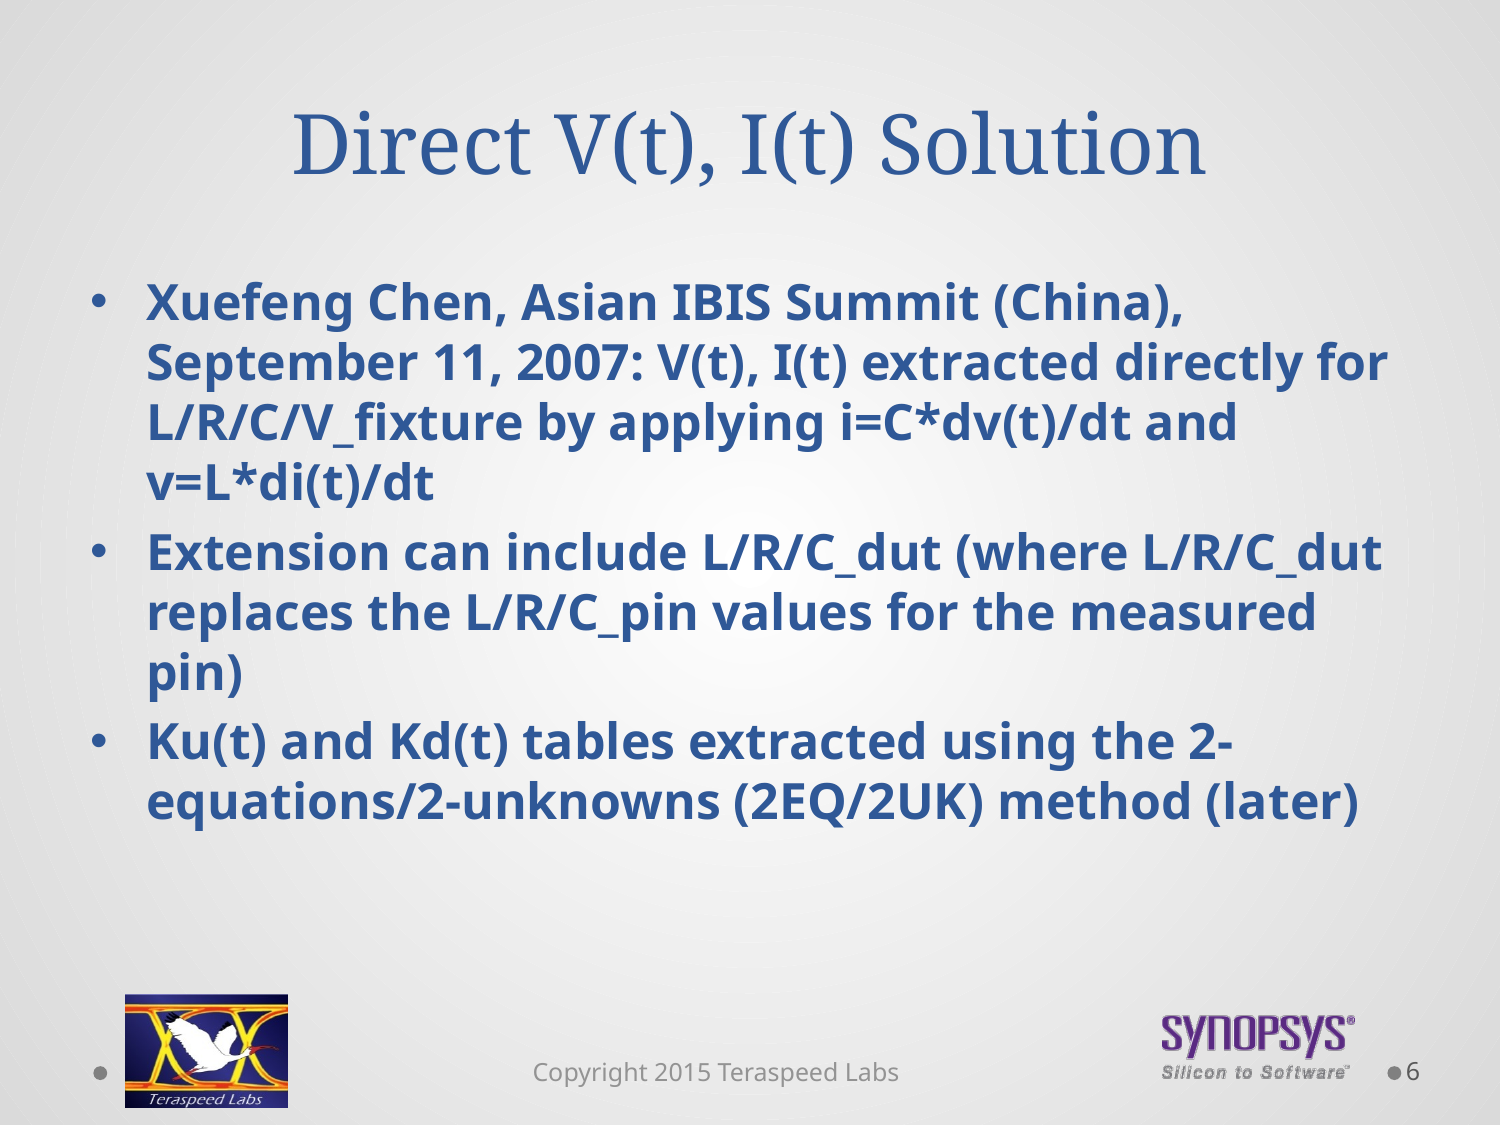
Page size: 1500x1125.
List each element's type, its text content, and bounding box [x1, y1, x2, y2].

list Xuefeng Chen, Asian IBIS Summit (China), September 11, 2007: V(t), I(t) extracted directly for L/R/C/V_fixture by applying i=C*dv(t)/dt and v=L*di(t)/dt Extension can include L/R/C_dut (where L/R/C_dut replaces the L/R/C_pin values for the measured pin) Ku(t) and Kd(t) tables extracted using the 2-equations/2-unknowns (2EQ/2UK) method (later) [75, 262, 1425, 1005]
picture [125, 1005, 288, 1108]
picture [1162, 1005, 1355, 1092]
slide_number 6 [1401, 1042, 1494, 1103]
title Direct V(t), I(t) Solution [75, 0, 1425, 262]
footer Copyright 2015 Teraspeed Labs [525, 1043, 993, 1103]
